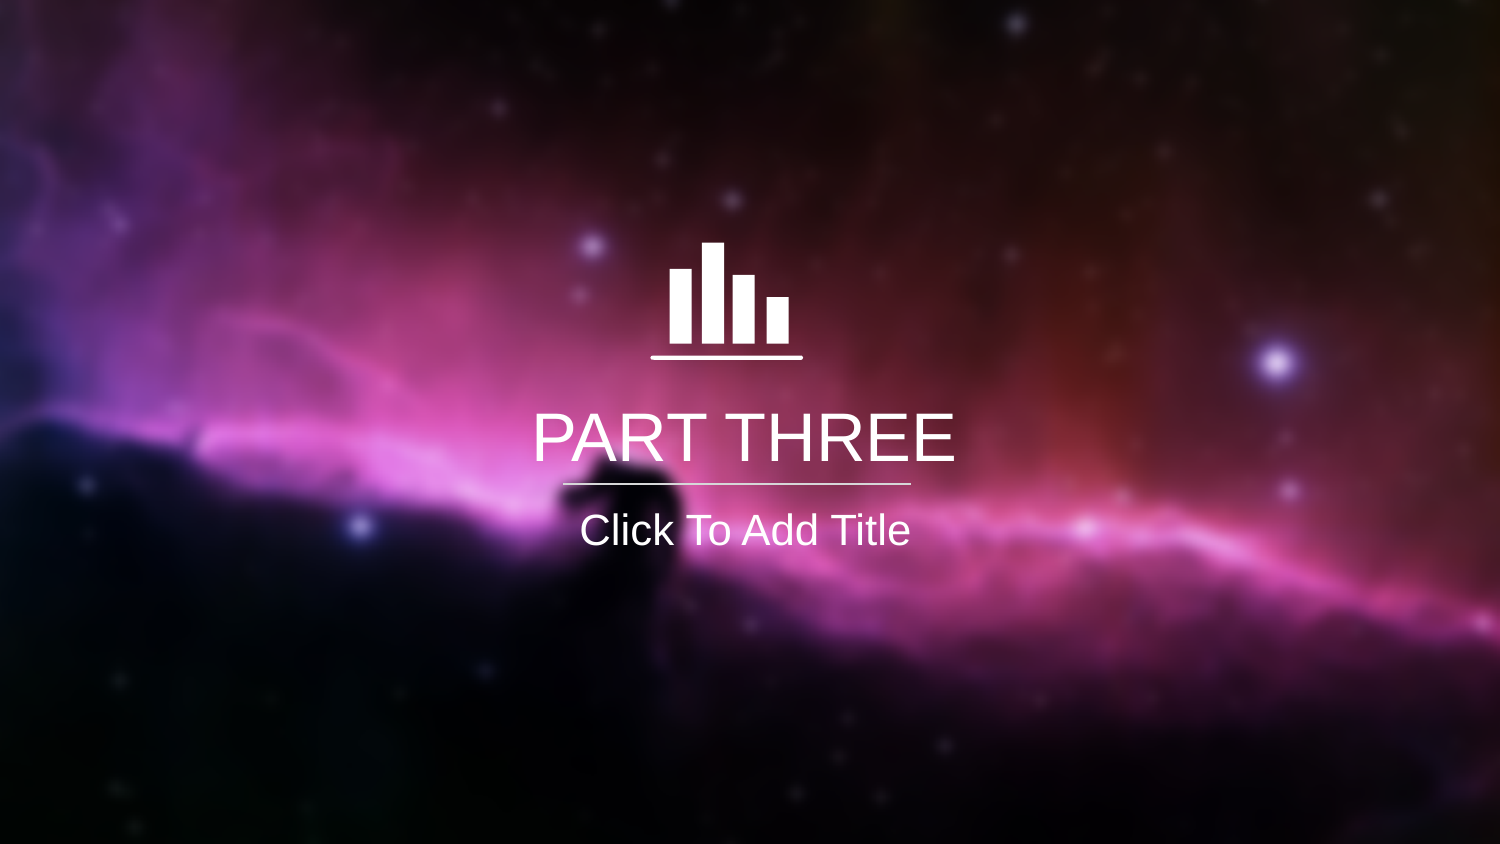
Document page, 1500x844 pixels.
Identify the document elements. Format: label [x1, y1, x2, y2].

text_box [649, 242, 804, 361]
text_box [484, 384, 1007, 563]
picture [0, 0, 1500, 844]
